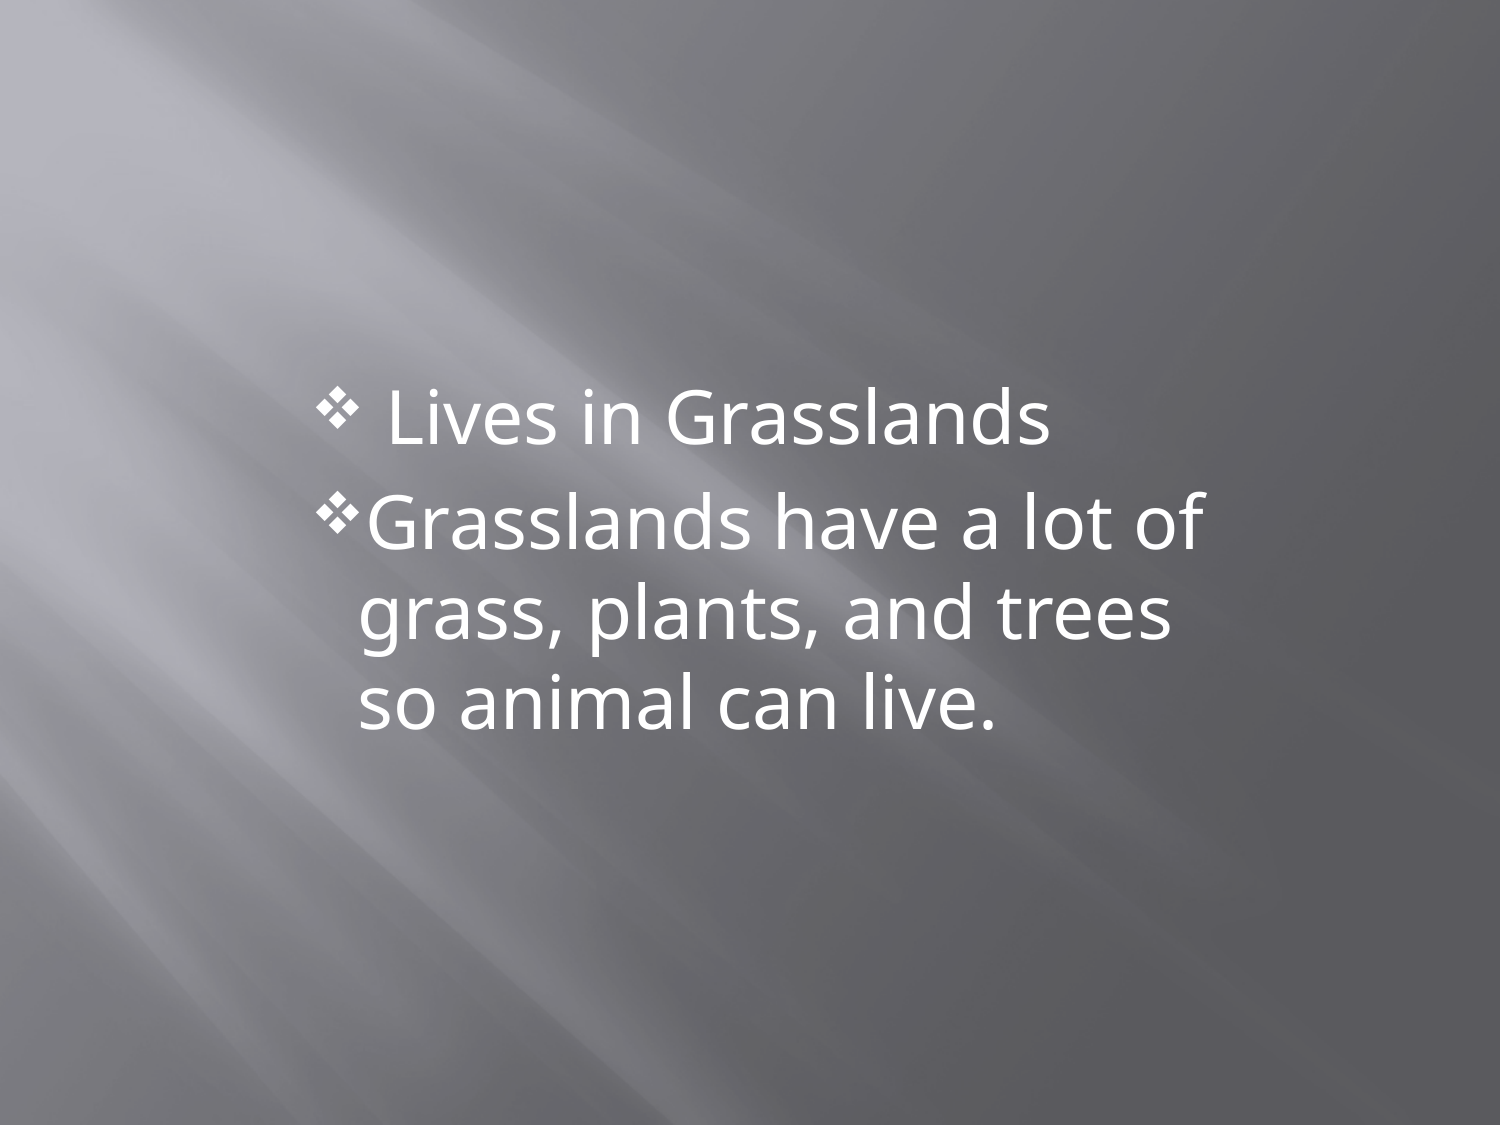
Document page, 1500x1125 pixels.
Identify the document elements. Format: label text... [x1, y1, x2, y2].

list Lives in Grasslands Grasslands have a lot of grass, plants, and trees so animal can live. [200, 362, 1250, 1013]
